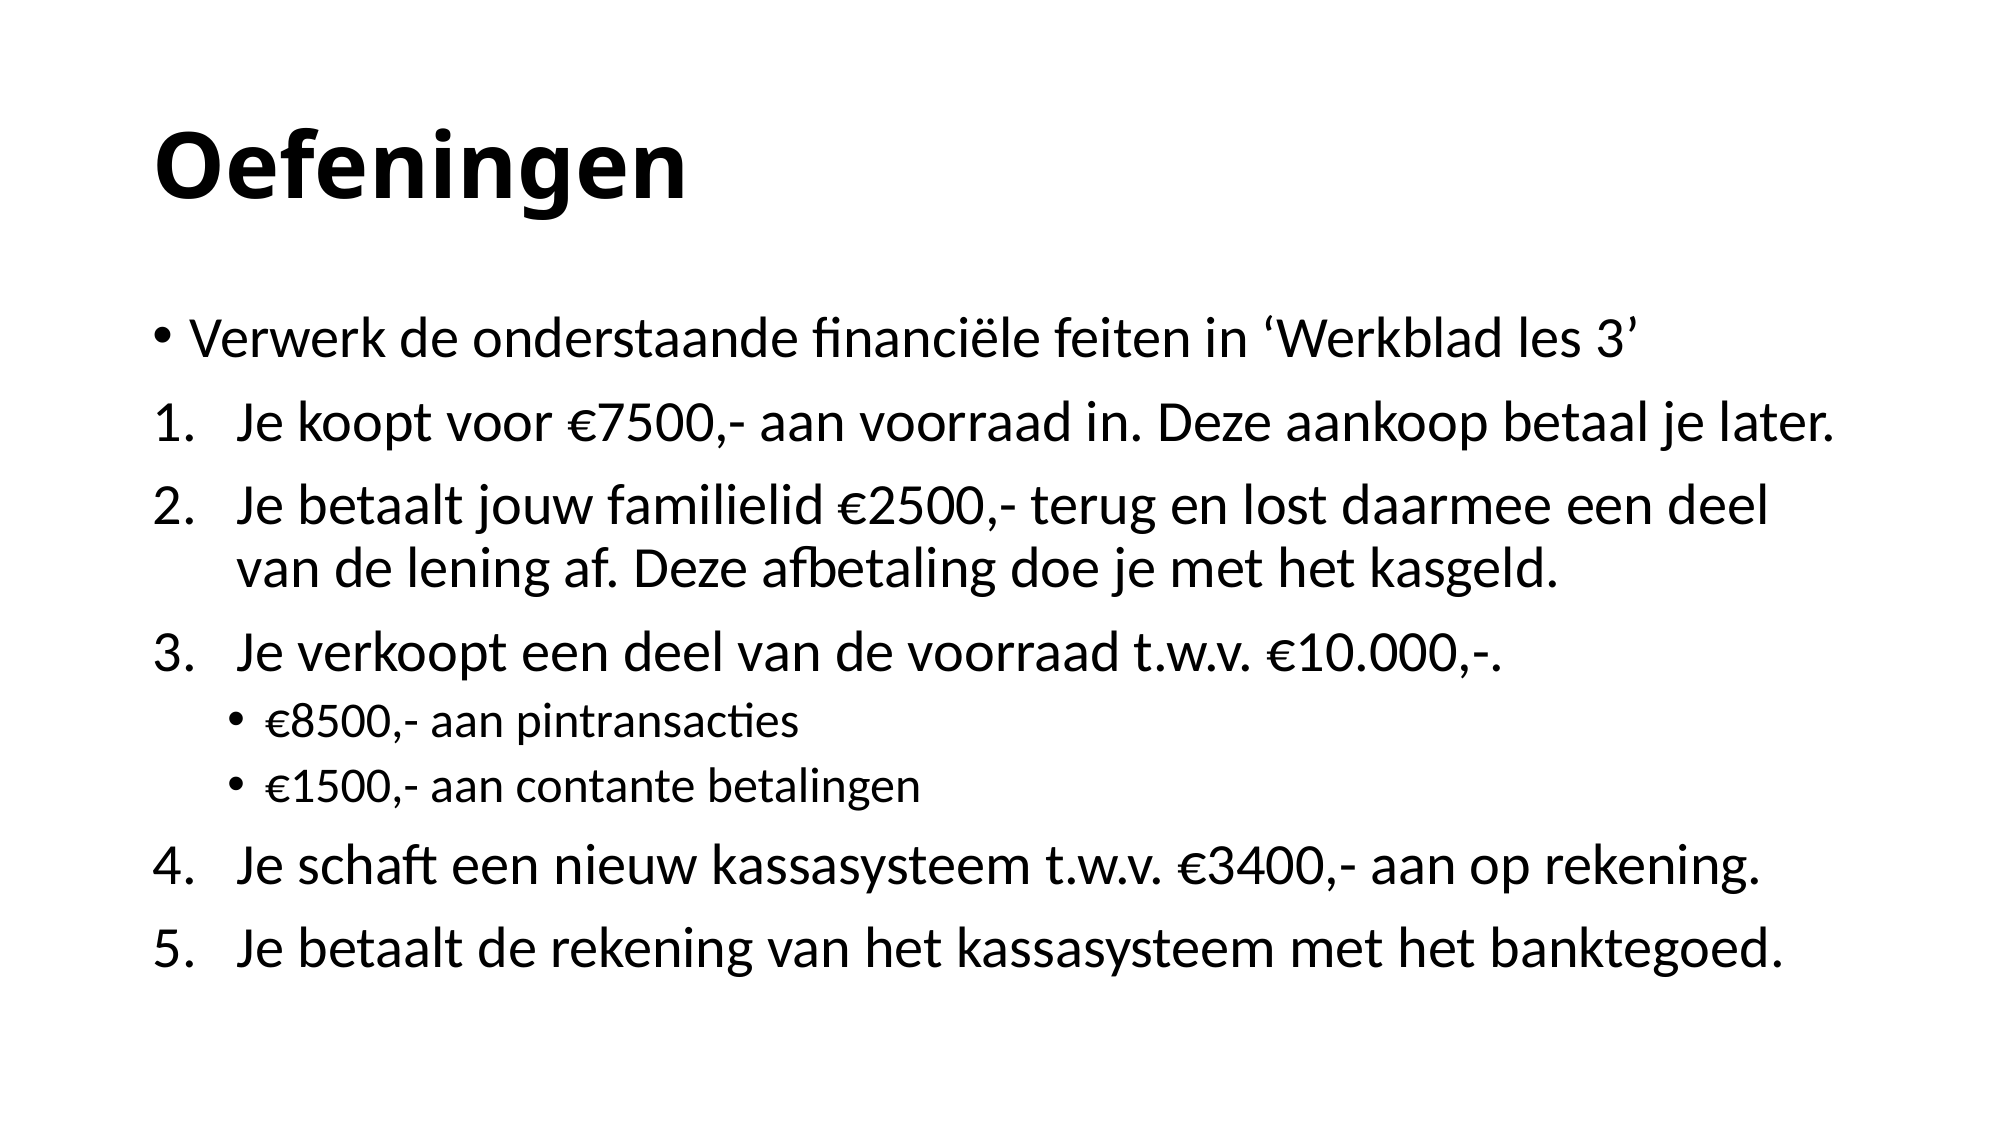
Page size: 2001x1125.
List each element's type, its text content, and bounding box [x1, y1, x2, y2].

list Verwerk de onderstaande financiële feiten in ‘Werkblad les 3’ Je koopt voor €7500,- aan voorraad in. Deze aankoop betaal je later. Je betaalt jouw familielid €2500,- terug en lost daarmee een deel van de lening af. Deze afbetaling doe je met het kasgeld. Je verkoopt een deel van de voorraad t.w.v. €10.000,-. €8500,- aan pintransacties €1500,- aan contante betalingen Je schaft een nieuw kassasysteem t.w.v. €3400,- aan op rekening. Je betaalt de rekening van het kassasysteem met het banktegoed. [137, 299, 1863, 1014]
title Oefeningen [137, 59, 1863, 278]
